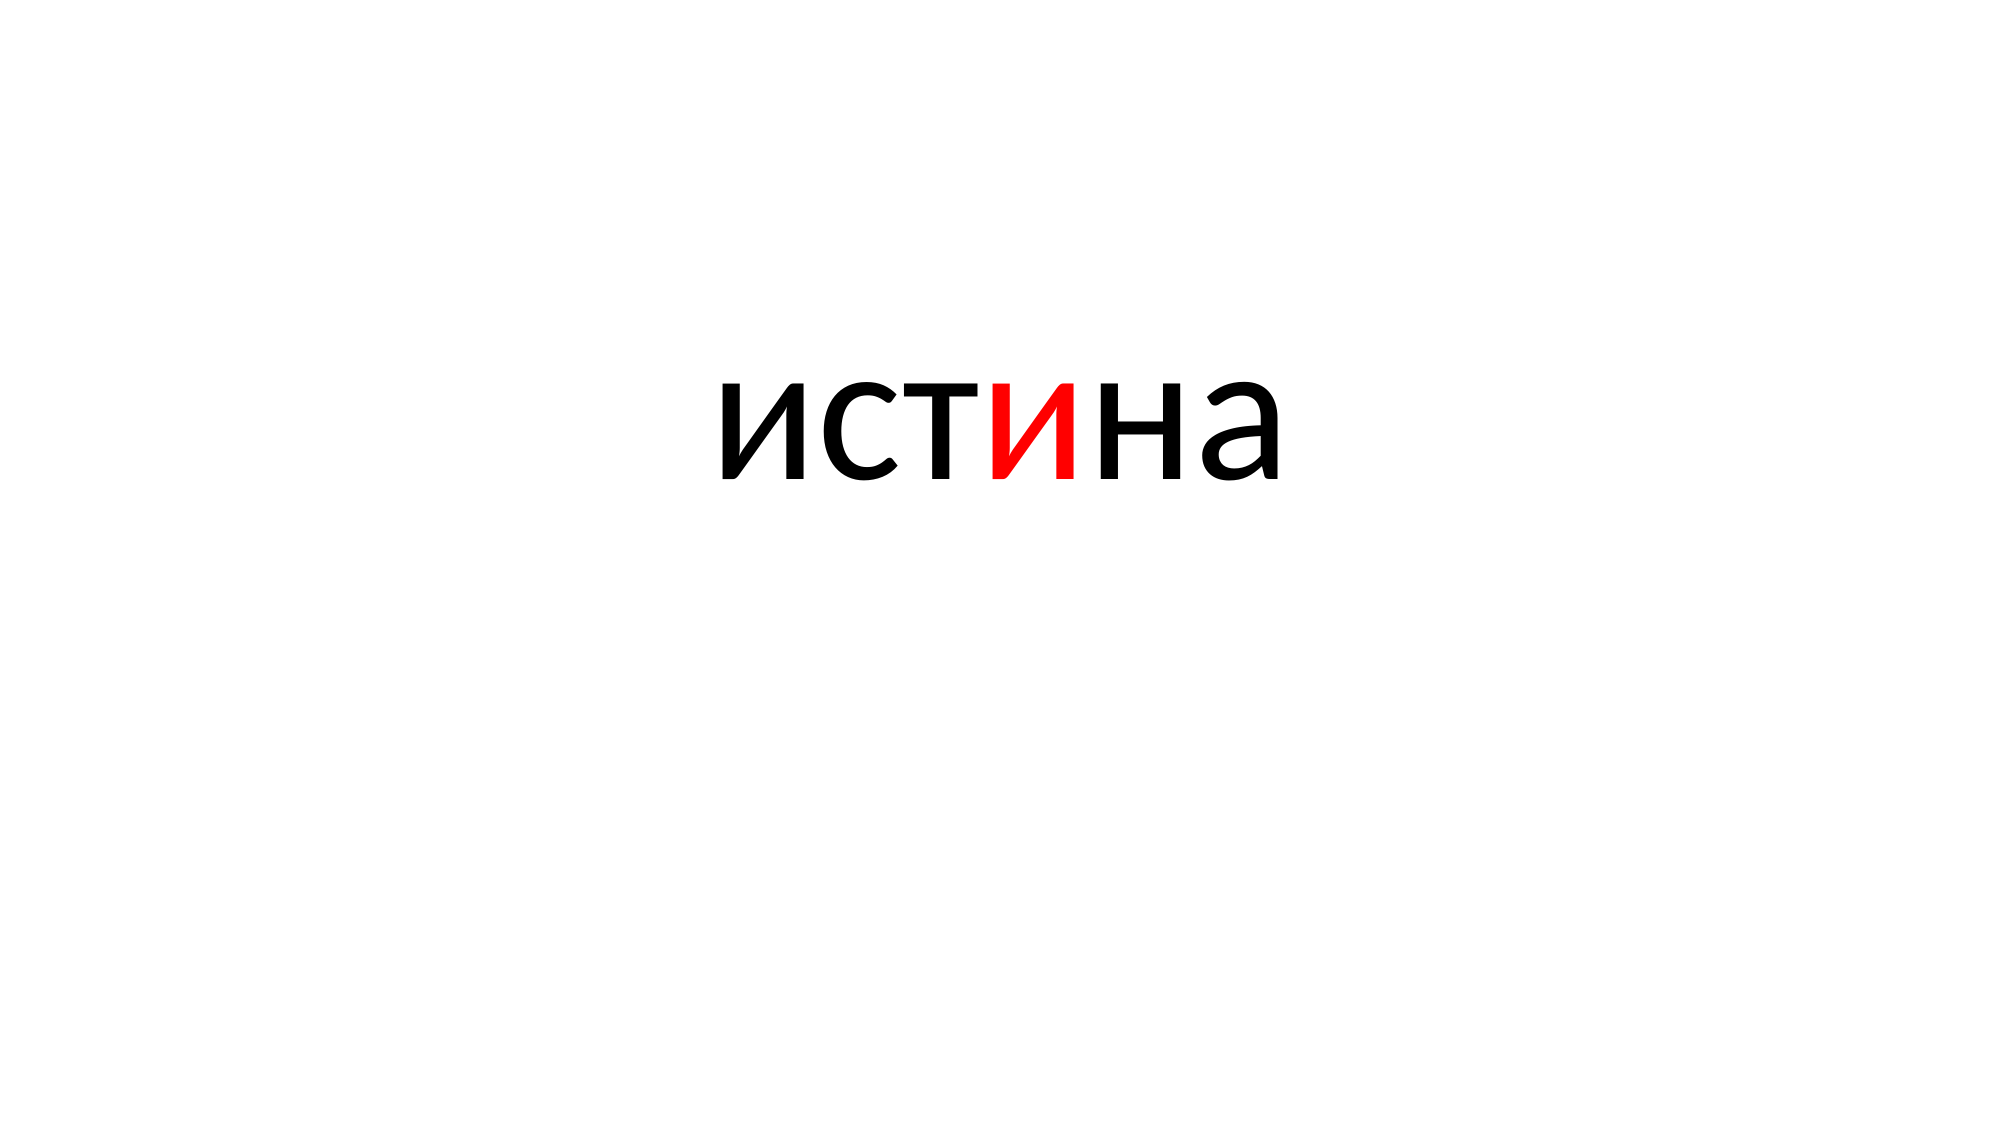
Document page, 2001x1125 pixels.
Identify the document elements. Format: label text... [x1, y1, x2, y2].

list истина [137, 299, 1863, 1014]
